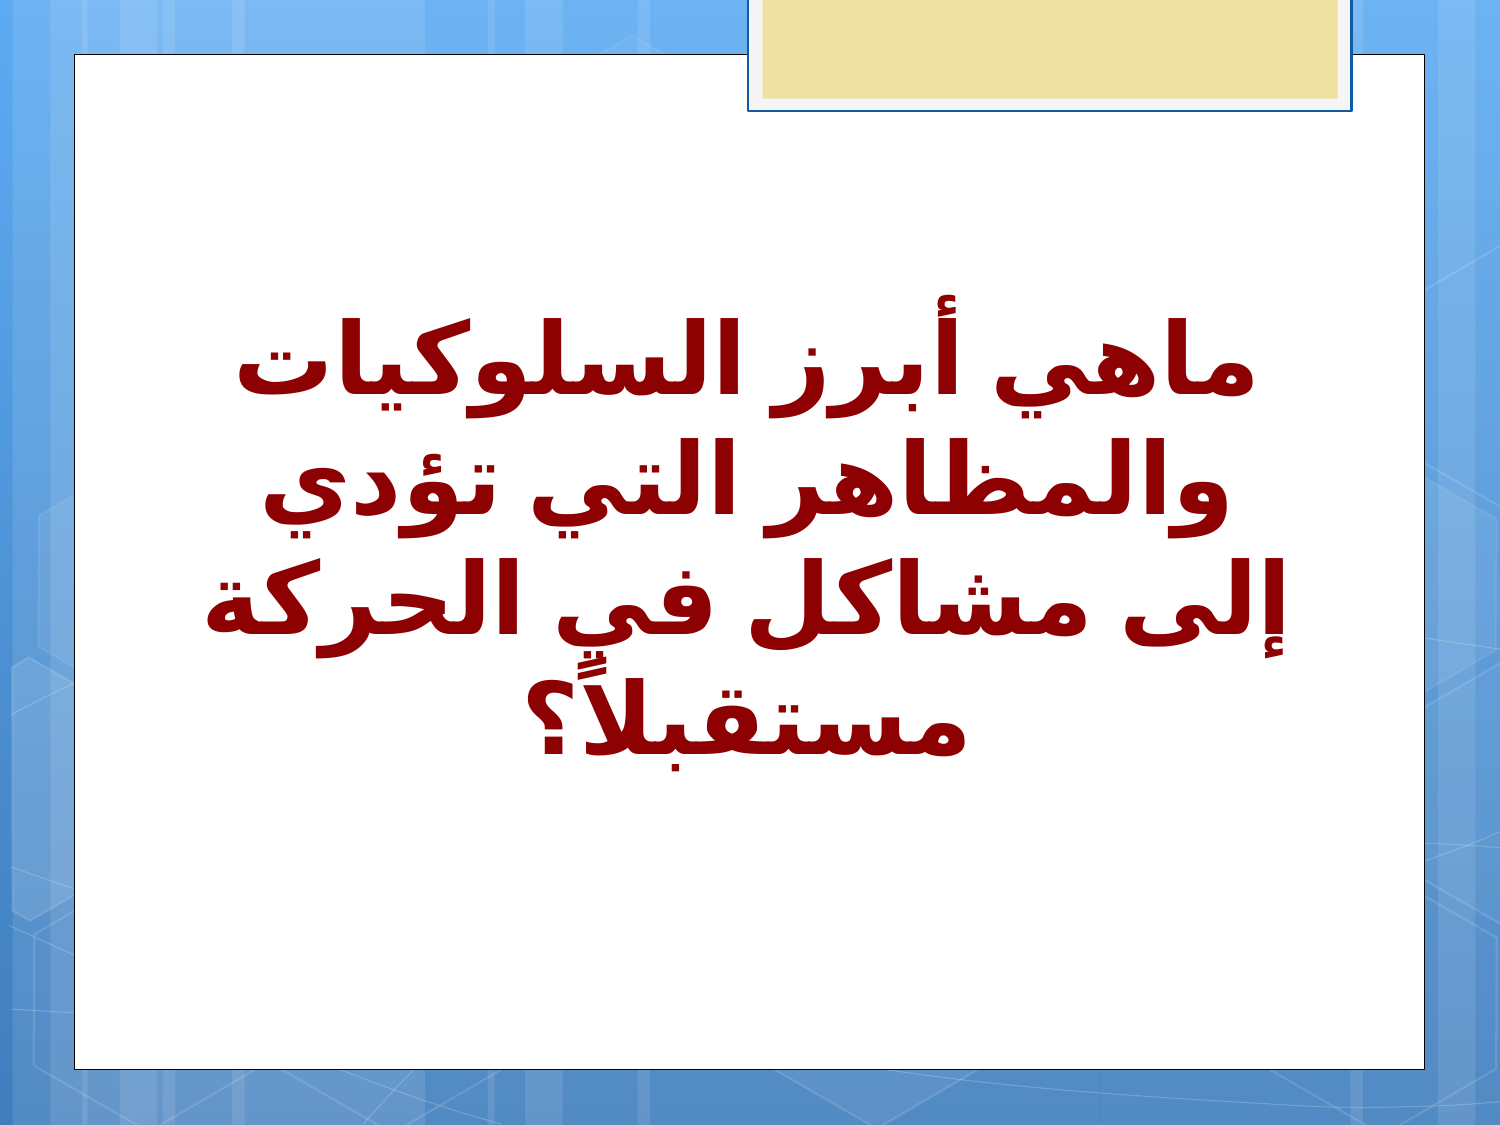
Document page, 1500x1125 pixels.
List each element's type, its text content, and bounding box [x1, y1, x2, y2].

title ماهي أبرز السلوكيات والمظاهر التي تؤدي إلى مشاكل في الحركة مستقبلاً؟ [171, 168, 1324, 782]
